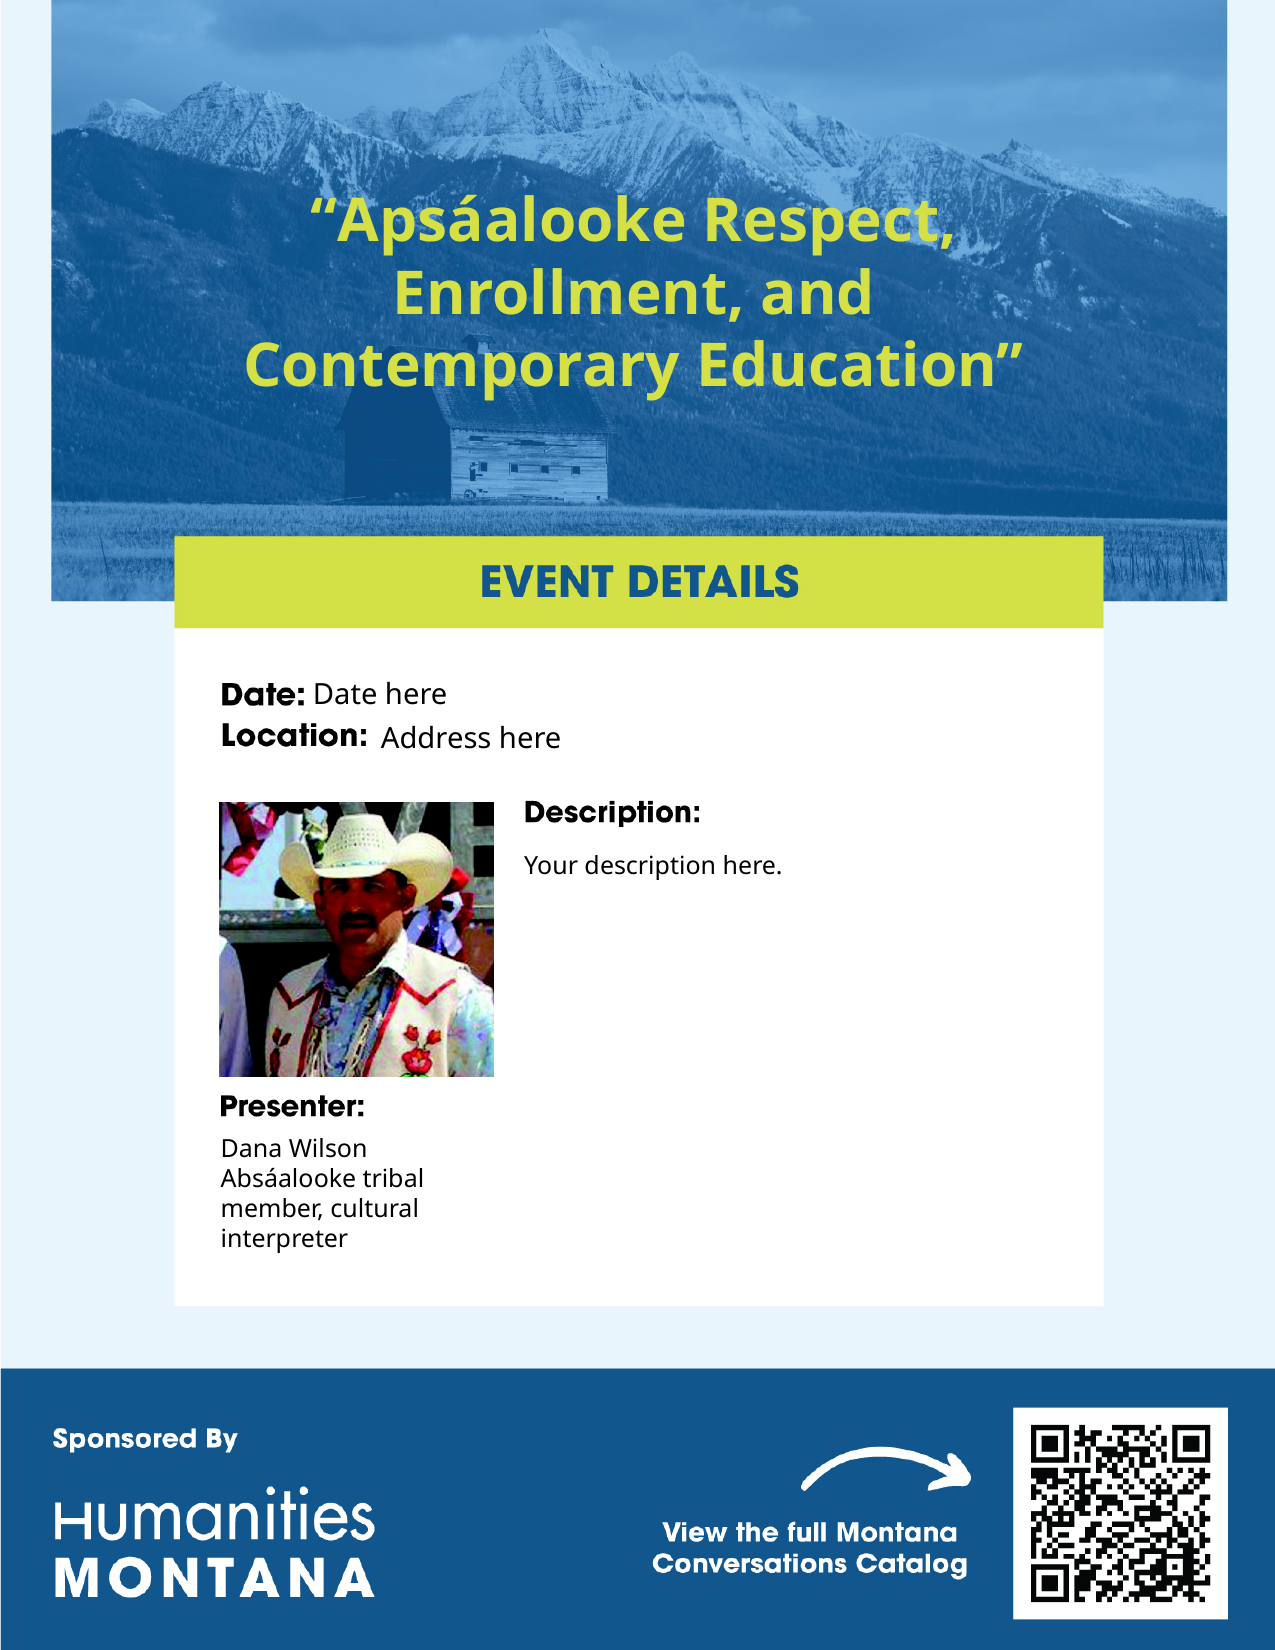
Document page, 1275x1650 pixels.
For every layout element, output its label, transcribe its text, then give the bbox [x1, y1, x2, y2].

text_box “Apsáalooke Respect, Enrollment, and Contemporary Education” [169, 166, 1099, 414]
text_box Date here [297, 660, 932, 726]
text_box [169, 132, 1099, 166]
picture [0, 0, 1275, 1650]
text_box Dana Wilson Absáalooke tribal member, cultural interpreter [205, 1117, 494, 1268]
text_box Address here [365, 704, 1233, 770]
text_box [159, 166, 169, 233]
text_box Your description here. [509, 834, 1033, 895]
